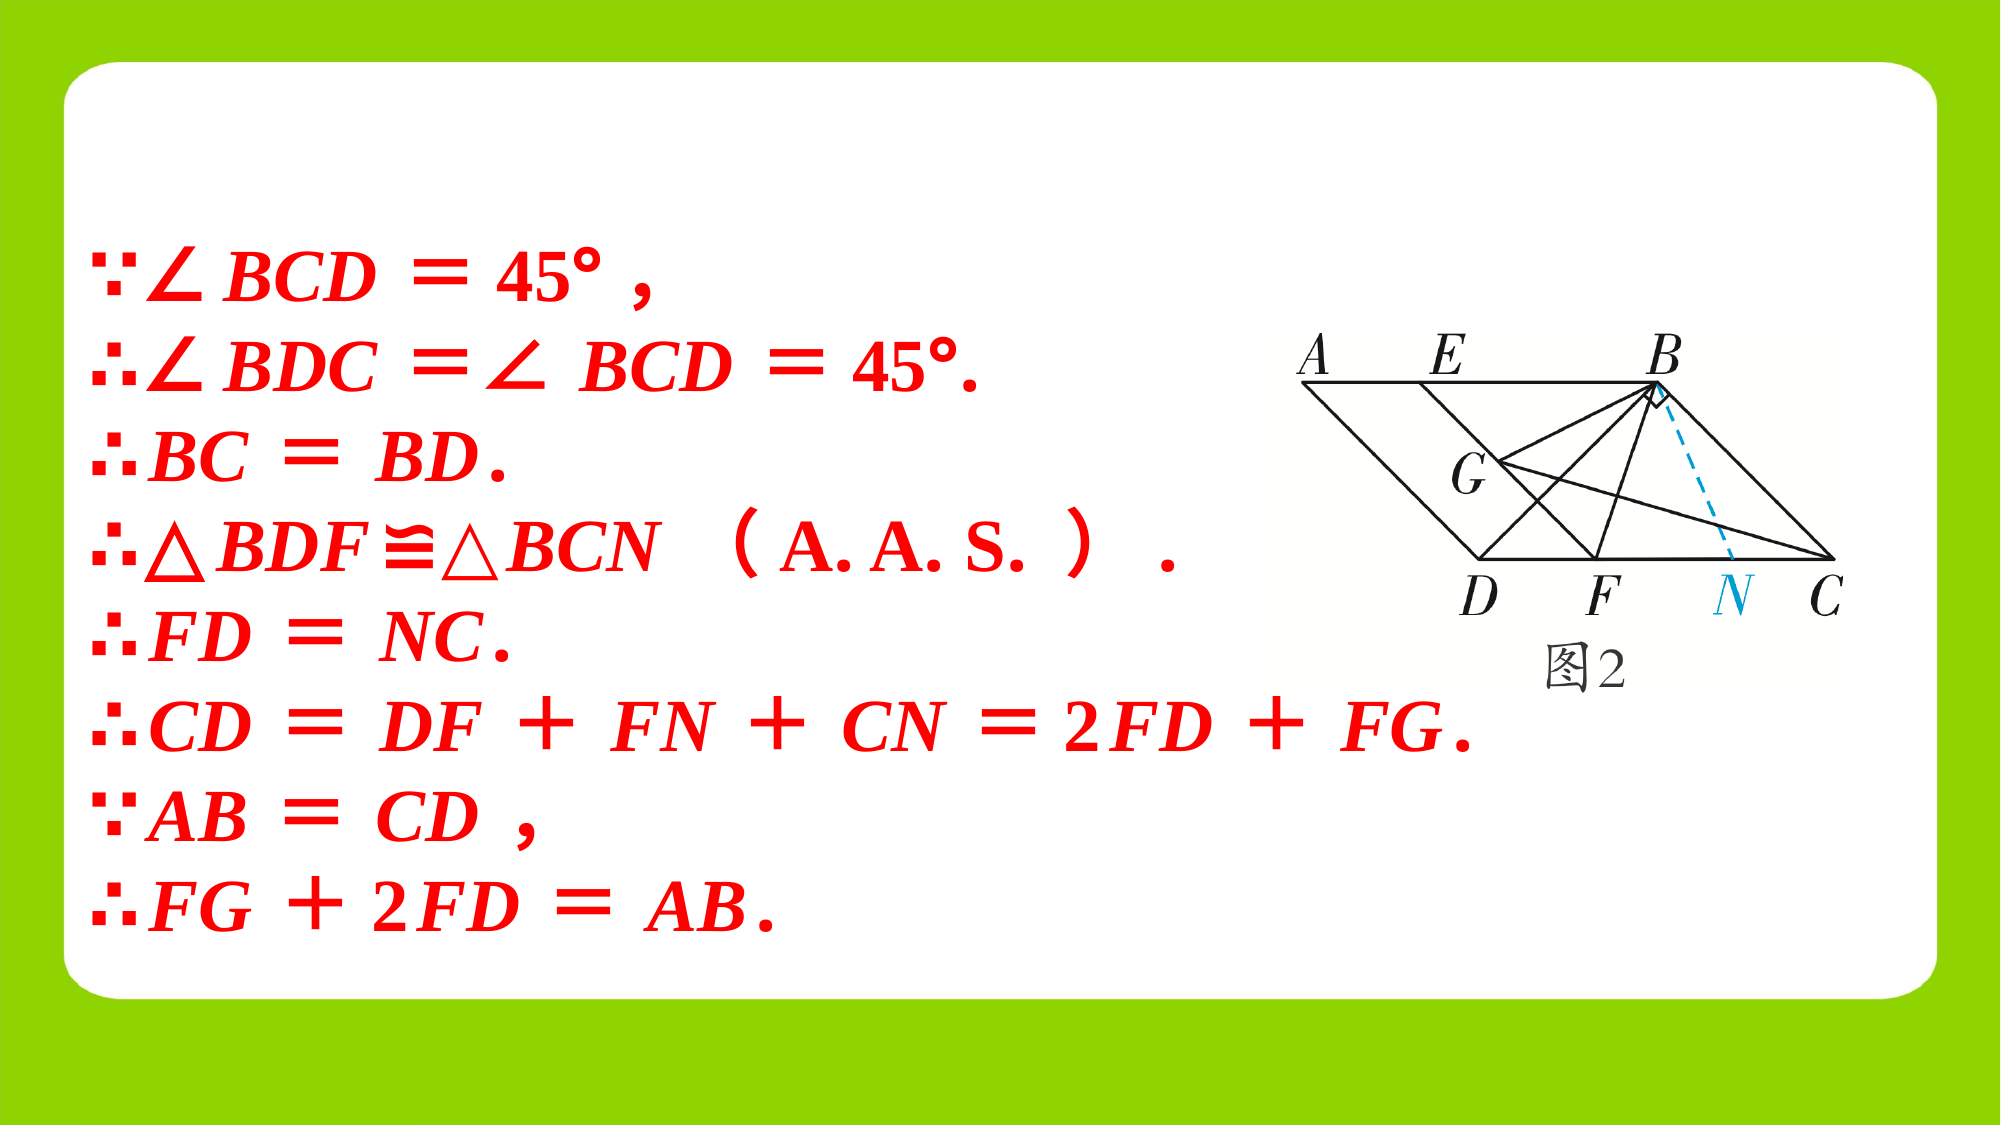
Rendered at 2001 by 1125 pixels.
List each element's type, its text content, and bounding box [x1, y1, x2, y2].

picture [0, 0, 2001, 1125]
text_box ∵∠BCD＝45°， ∴∠BDC＝∠BCD＝45°. ∴BC＝BD. ∴△BDF≌△BCN（A. A. S. ）. ∴FD＝NC. ∴CD＝DF＋FN＋CN＝2FD＋FG. ∵AB＝CD， ∴FG＋2FD＝AB. [88, 226, 1817, 409]
